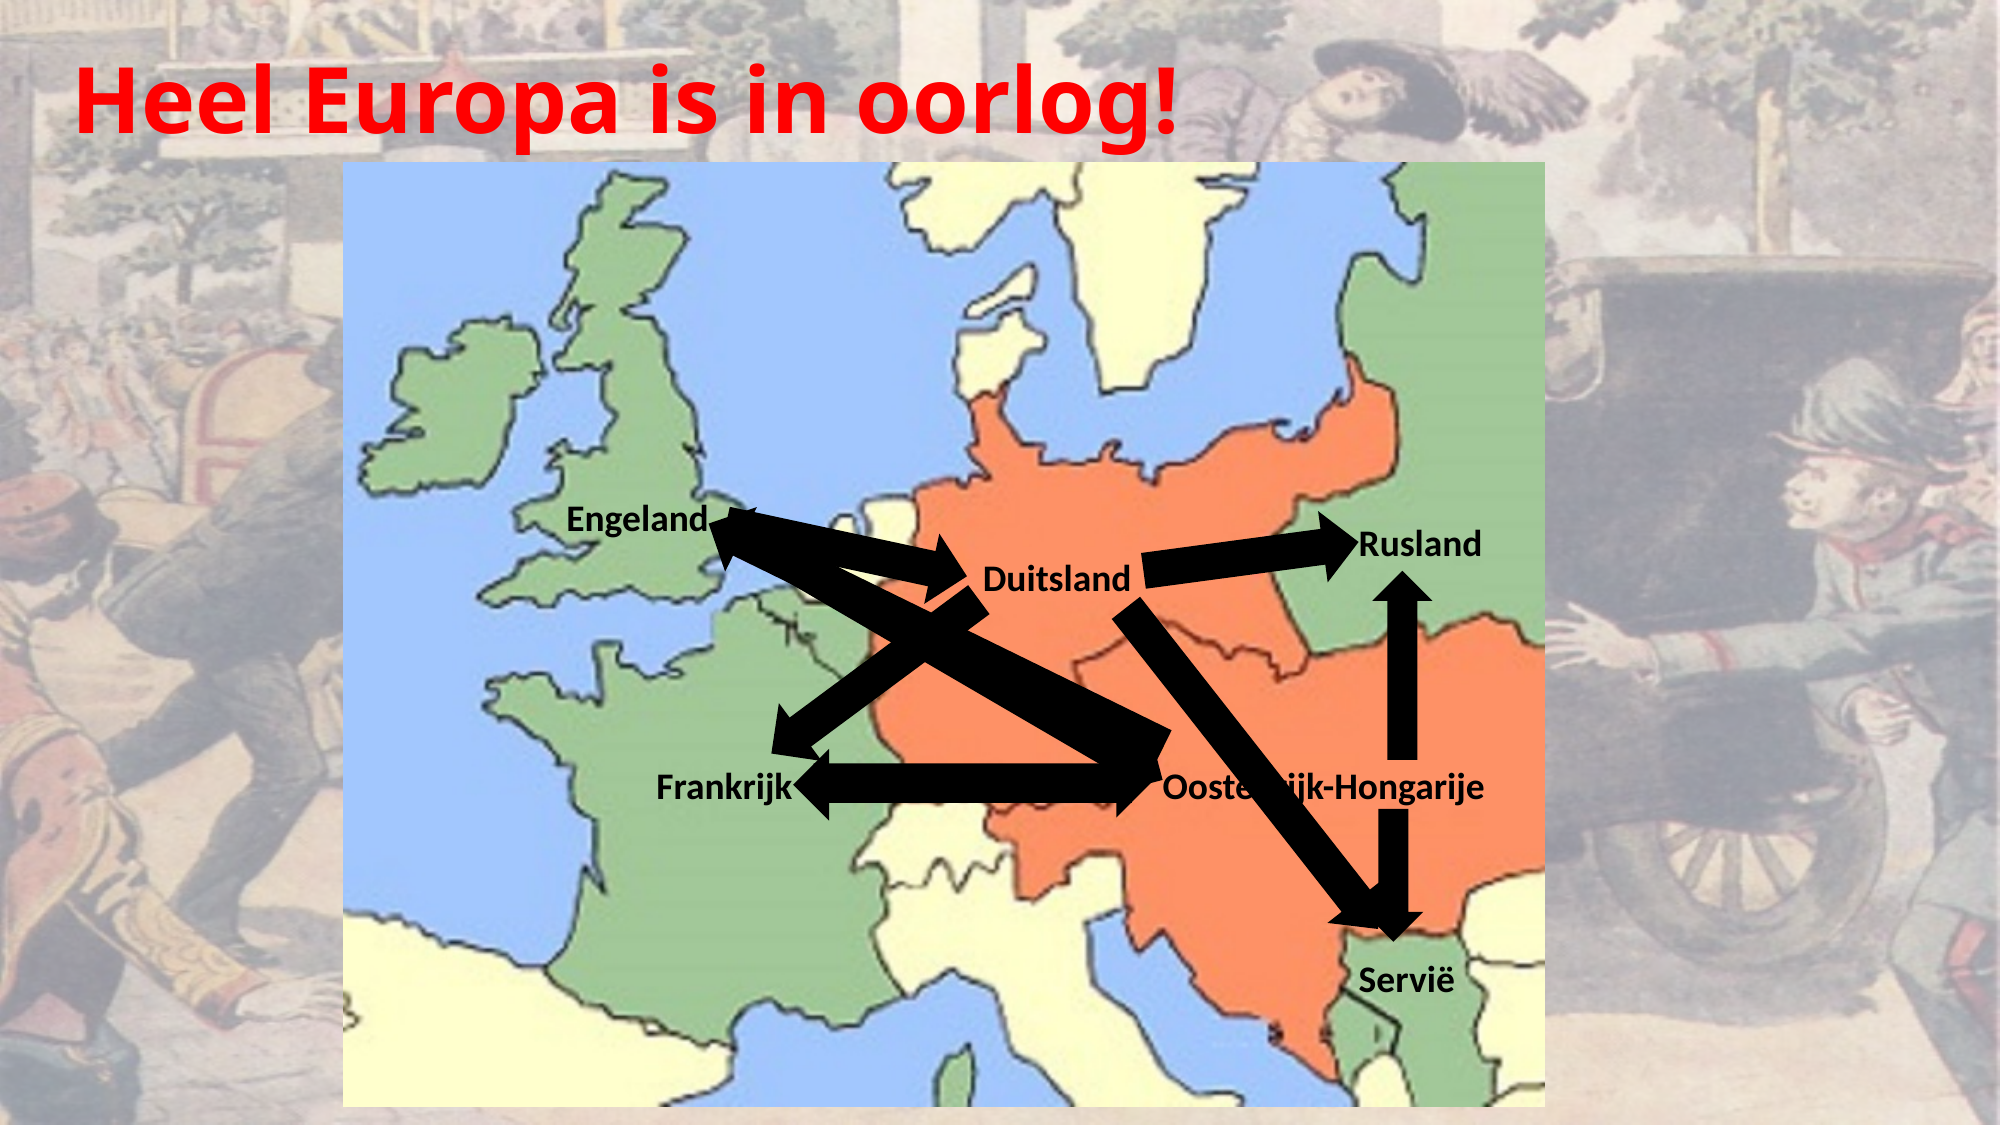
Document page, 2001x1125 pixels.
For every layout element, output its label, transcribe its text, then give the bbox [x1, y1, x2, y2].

picture [343, 162, 1545, 1107]
title Heel Europa is in oorlog! [56, 17, 1782, 191]
